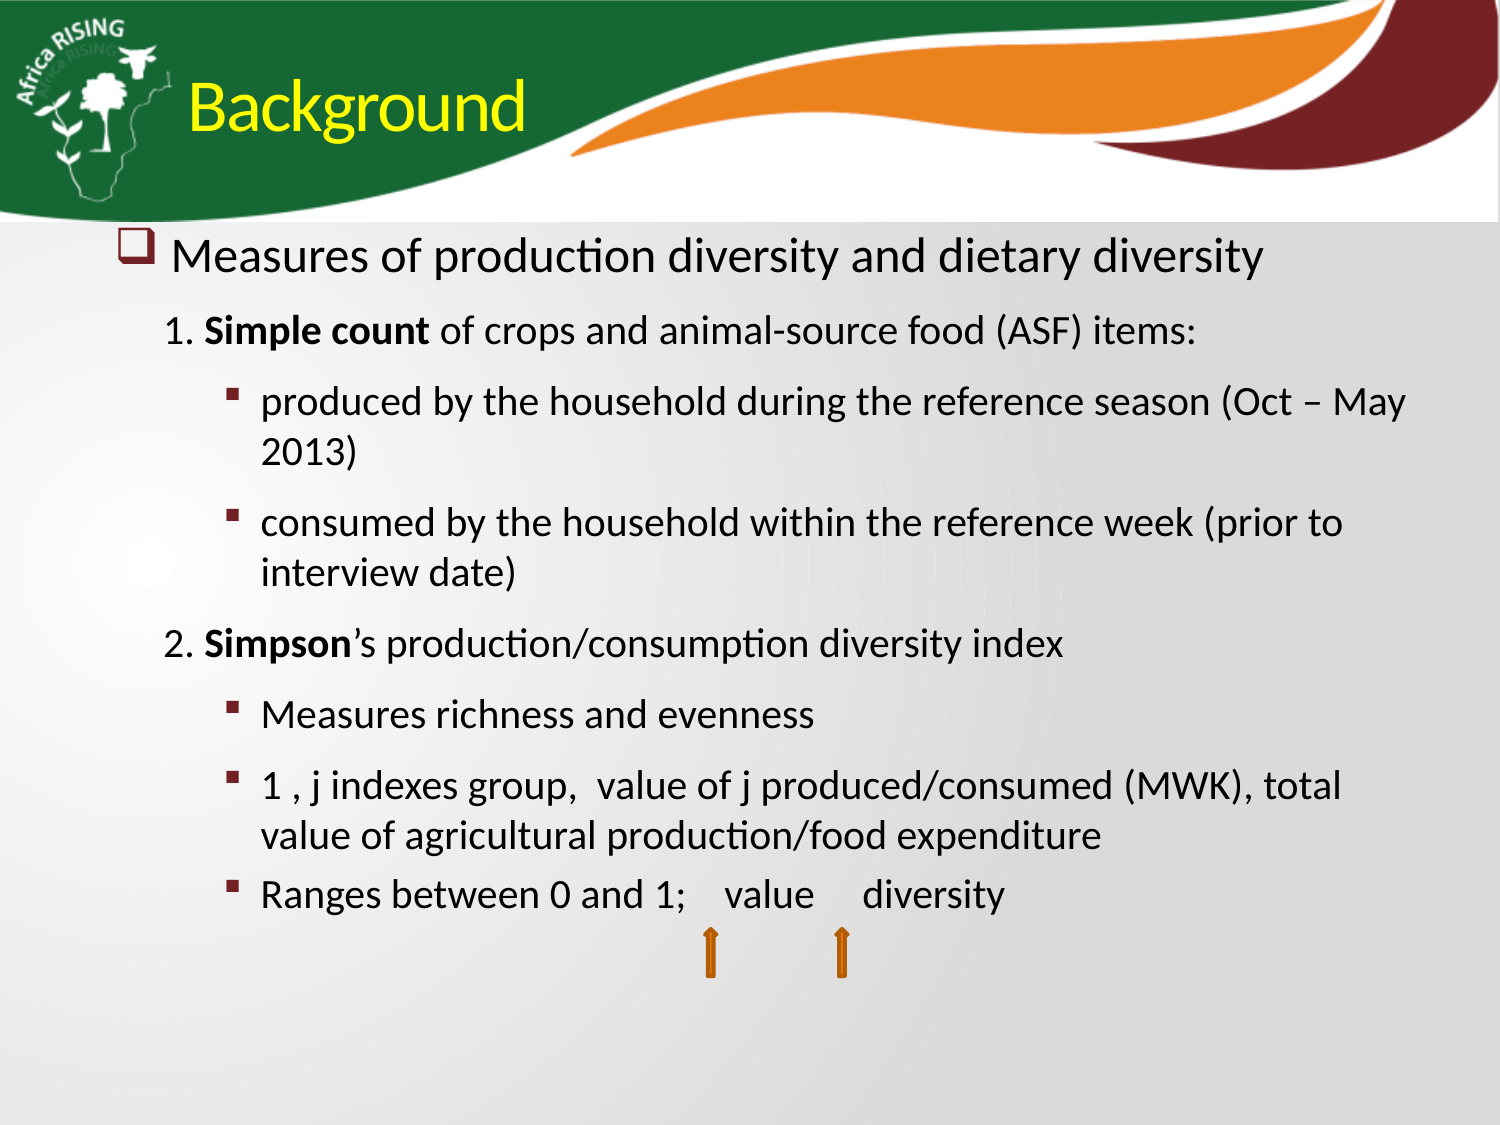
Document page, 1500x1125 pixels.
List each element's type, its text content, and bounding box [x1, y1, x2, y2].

title Background [172, 49, 1500, 157]
text_box [703, 926, 719, 979]
text_box [834, 926, 850, 979]
picture [0, 0, 1499, 222]
